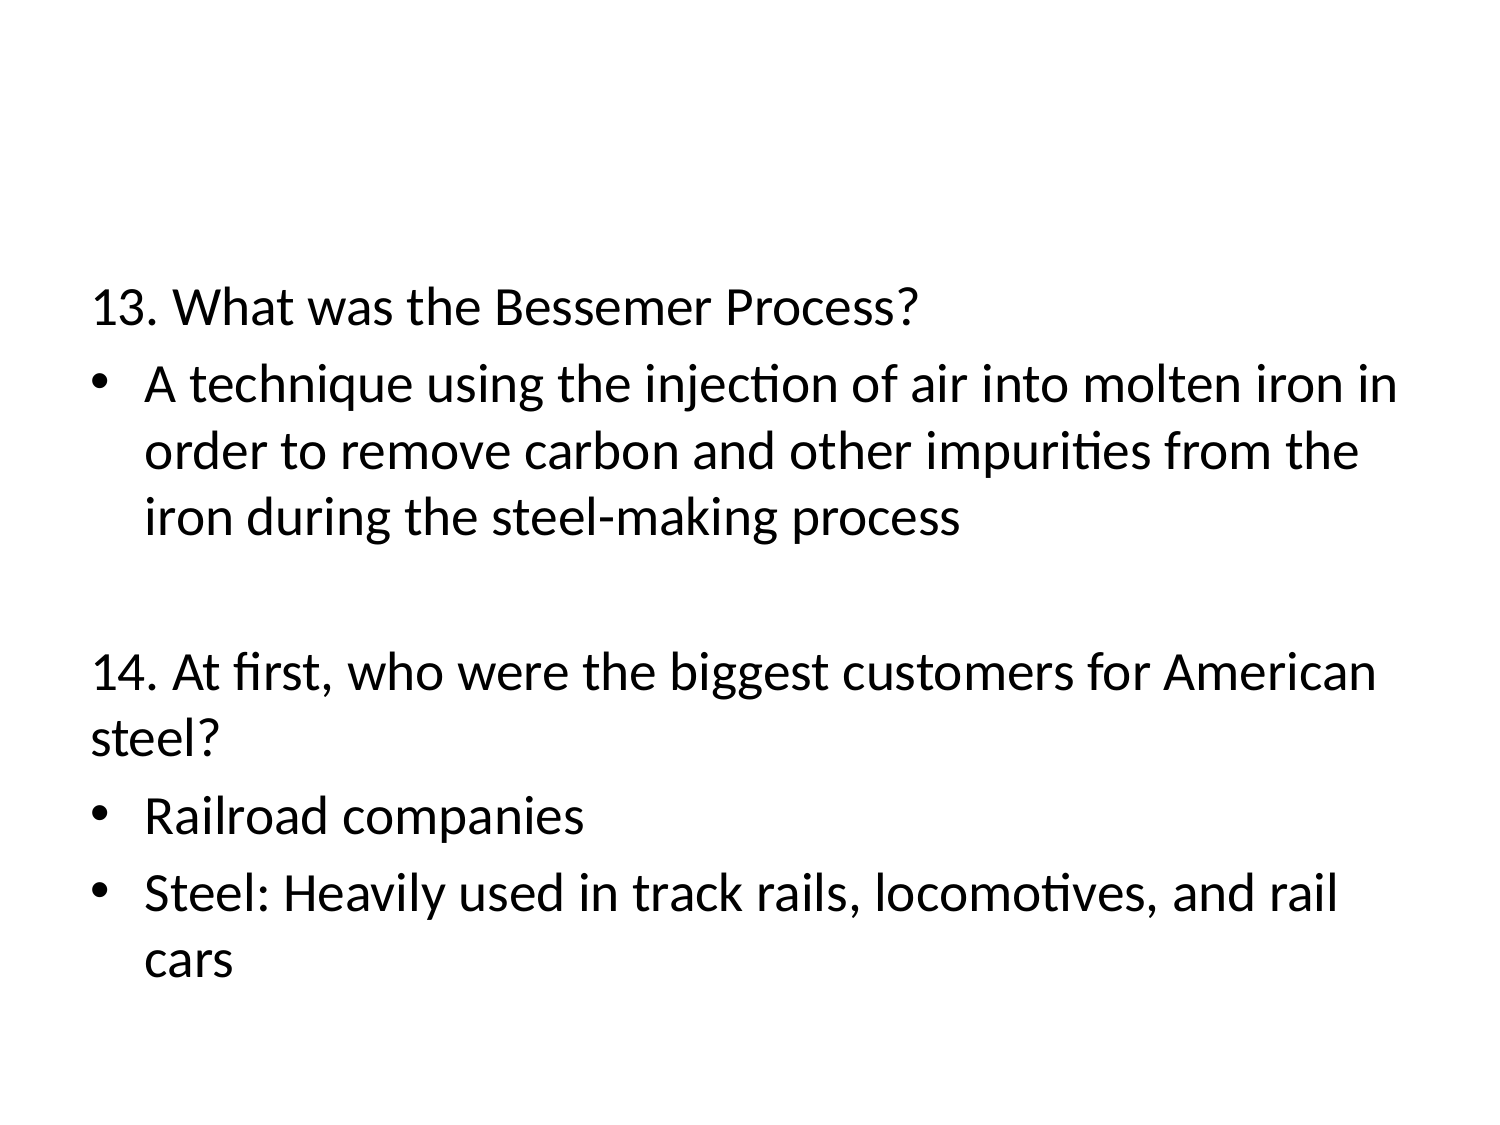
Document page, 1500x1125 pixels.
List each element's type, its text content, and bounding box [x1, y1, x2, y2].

list 13. What was the Bessemer Process? A technique using the injection of air into molten iron in order to remove carbon and other impurities from the iron during the steel-making process 14. At first, who were the biggest customers for American steel? Railroad companies Steel: Heavily used in track rails, locomotives, and rail cars [75, 262, 1425, 1005]
